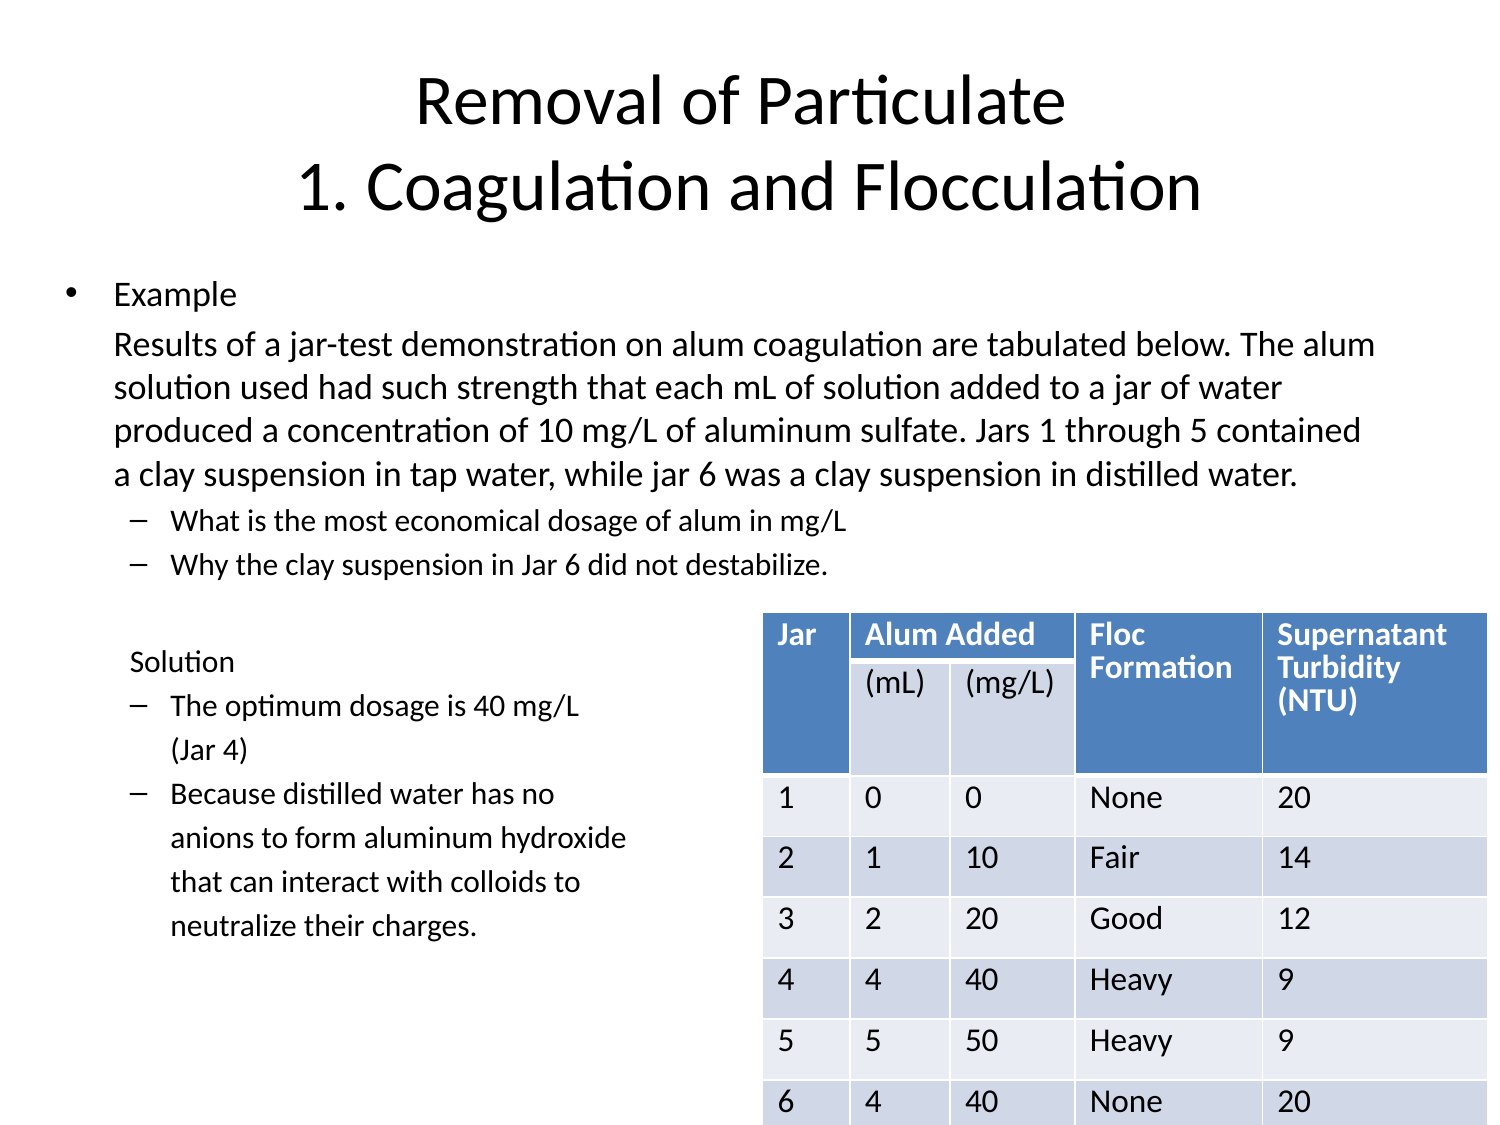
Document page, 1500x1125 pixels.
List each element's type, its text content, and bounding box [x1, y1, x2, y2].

table_cell 0 [851, 777, 949, 836]
table_cell 2 [763, 837, 849, 896]
table_cell 40 [951, 1081, 1074, 1125]
table_cell 5 [851, 1020, 949, 1079]
table_header Floc Formation [1076, 613, 1262, 773]
table_cell 5 [763, 1020, 849, 1079]
table_cell 3 [763, 898, 849, 957]
table_header Alum Added [851, 613, 1074, 658]
table_cell 9 [1263, 959, 1487, 1018]
table_header Jar [763, 613, 849, 773]
table_cell 4 [851, 959, 949, 1018]
table_header Supernatant Turbidity (NTU) [1263, 613, 1487, 773]
table_cell None [1076, 1081, 1262, 1125]
table_cell None [1076, 778, 1262, 836]
table_cell 4 [851, 1081, 949, 1125]
table_cell 12 [1263, 898, 1487, 957]
title Removal of Particulate 1. Coagulation and Flocculation [75, 45, 1425, 233]
table_cell 14 [1263, 837, 1487, 896]
table_cell 40 [951, 959, 1074, 1018]
table_cell 1 [763, 778, 849, 836]
table_cell Heavy [1076, 959, 1262, 1018]
table_cell Fair [1076, 837, 1262, 896]
table_cell (mL) [851, 664, 949, 775]
table_cell Heavy [1076, 1020, 1262, 1079]
table_cell 20 [951, 898, 1074, 957]
list Example Results of a jar-test demonstration on alum coagulation are tabulated below. The alum solution used had such strength that each mL of solution added to a jar of water produced a concentration of 10 mg/L of aluminum sulfate. Jars 1 through 5 contained a clay suspension in tap water, while jar 6 was a clay suspension in distilled water. What is the most economical dosage of alum in mg/L Why the clay suspension in Jar 6 did not destabilize. Solution The optimum dosage is 40 mg/L (Jar 4) Because distilled water has no anions to form aluminum hydroxide that can interact with colloids to neutralize their charges. [50, 262, 1400, 1005]
table_cell 50 [951, 1020, 1074, 1079]
table_cell 20 [1263, 1081, 1487, 1125]
table_cell 6 [763, 1081, 849, 1125]
table_cell 10 [951, 837, 1074, 896]
table_cell (mg/L) [951, 664, 1074, 775]
table_cell 0 [951, 777, 1074, 836]
table_cell 1 [851, 837, 949, 896]
table_cell Good [1076, 898, 1262, 957]
table_cell 4 [763, 959, 849, 1018]
table_cell 20 [1263, 778, 1487, 836]
table_cell 9 [1263, 1020, 1487, 1079]
table_cell 2 [851, 898, 949, 957]
